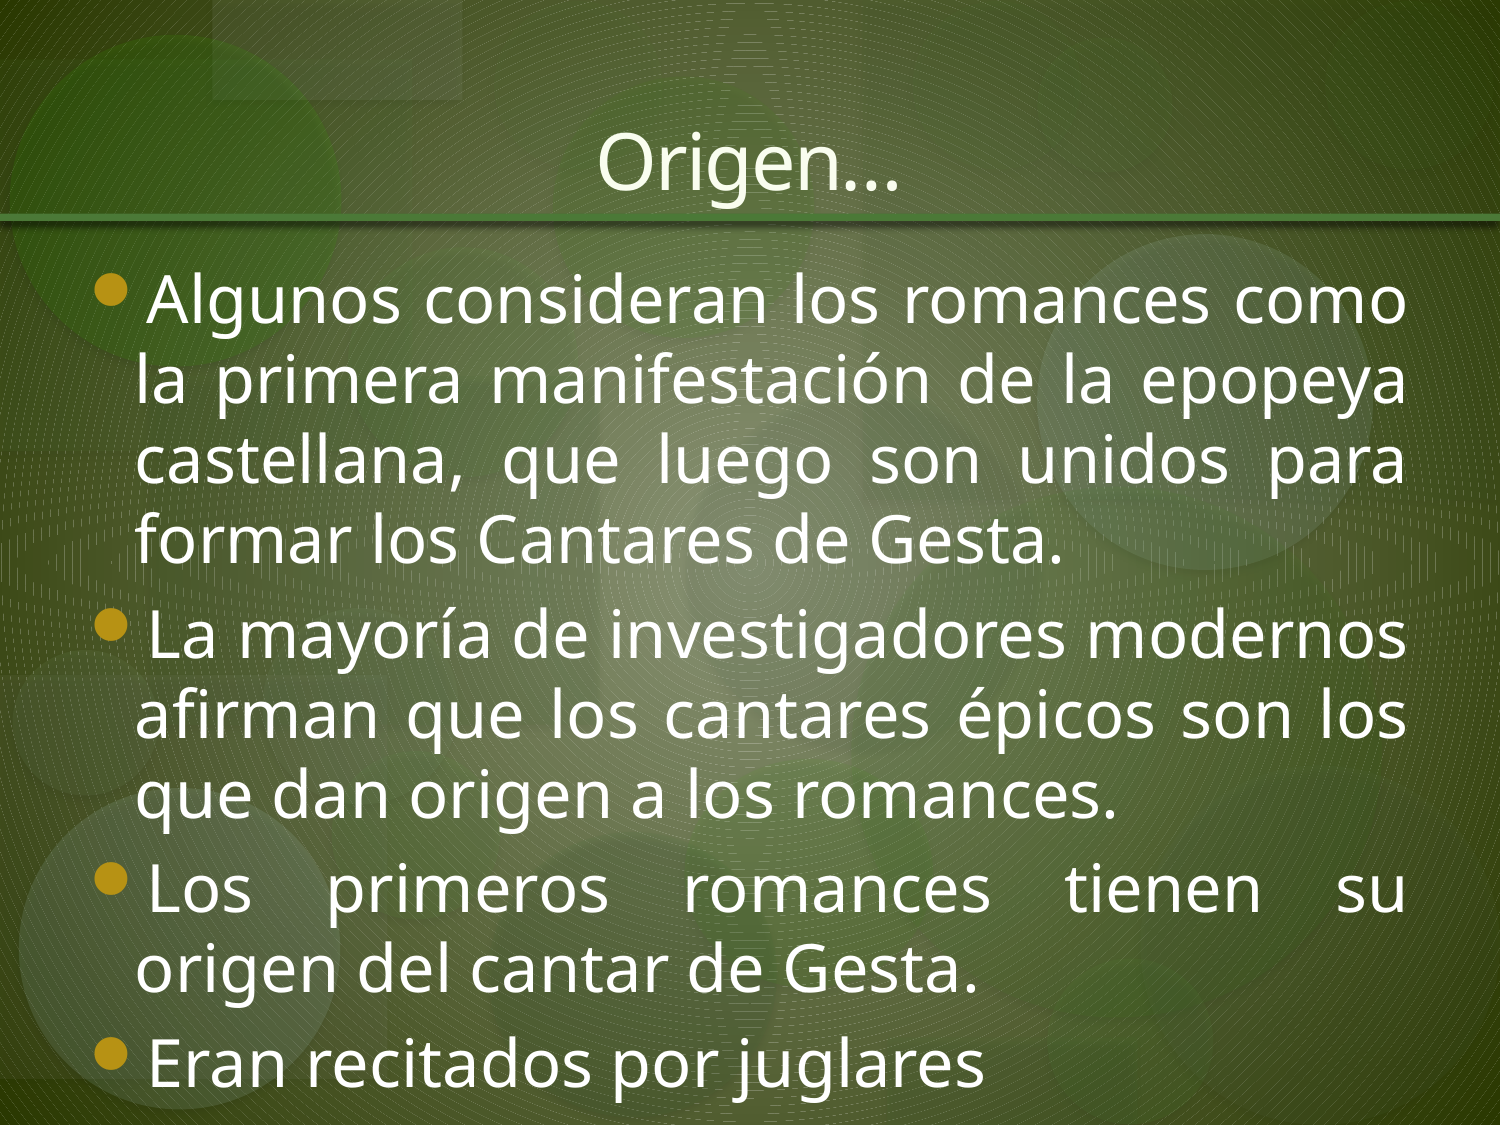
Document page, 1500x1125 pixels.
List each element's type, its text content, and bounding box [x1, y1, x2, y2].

list Algunos consideran los romances como la primera manifestación de la epopeya castellana, que luego son unidos para formar los Cantares de Gesta. La mayoría de investigadores modernos afirman que los cantares épicos son los que dan origen a los romances. Los primeros romances tienen su origen del cantar de Gesta. Eran recitados por juglares [75, 249, 1425, 1000]
title Origen… [75, 26, 1425, 214]
